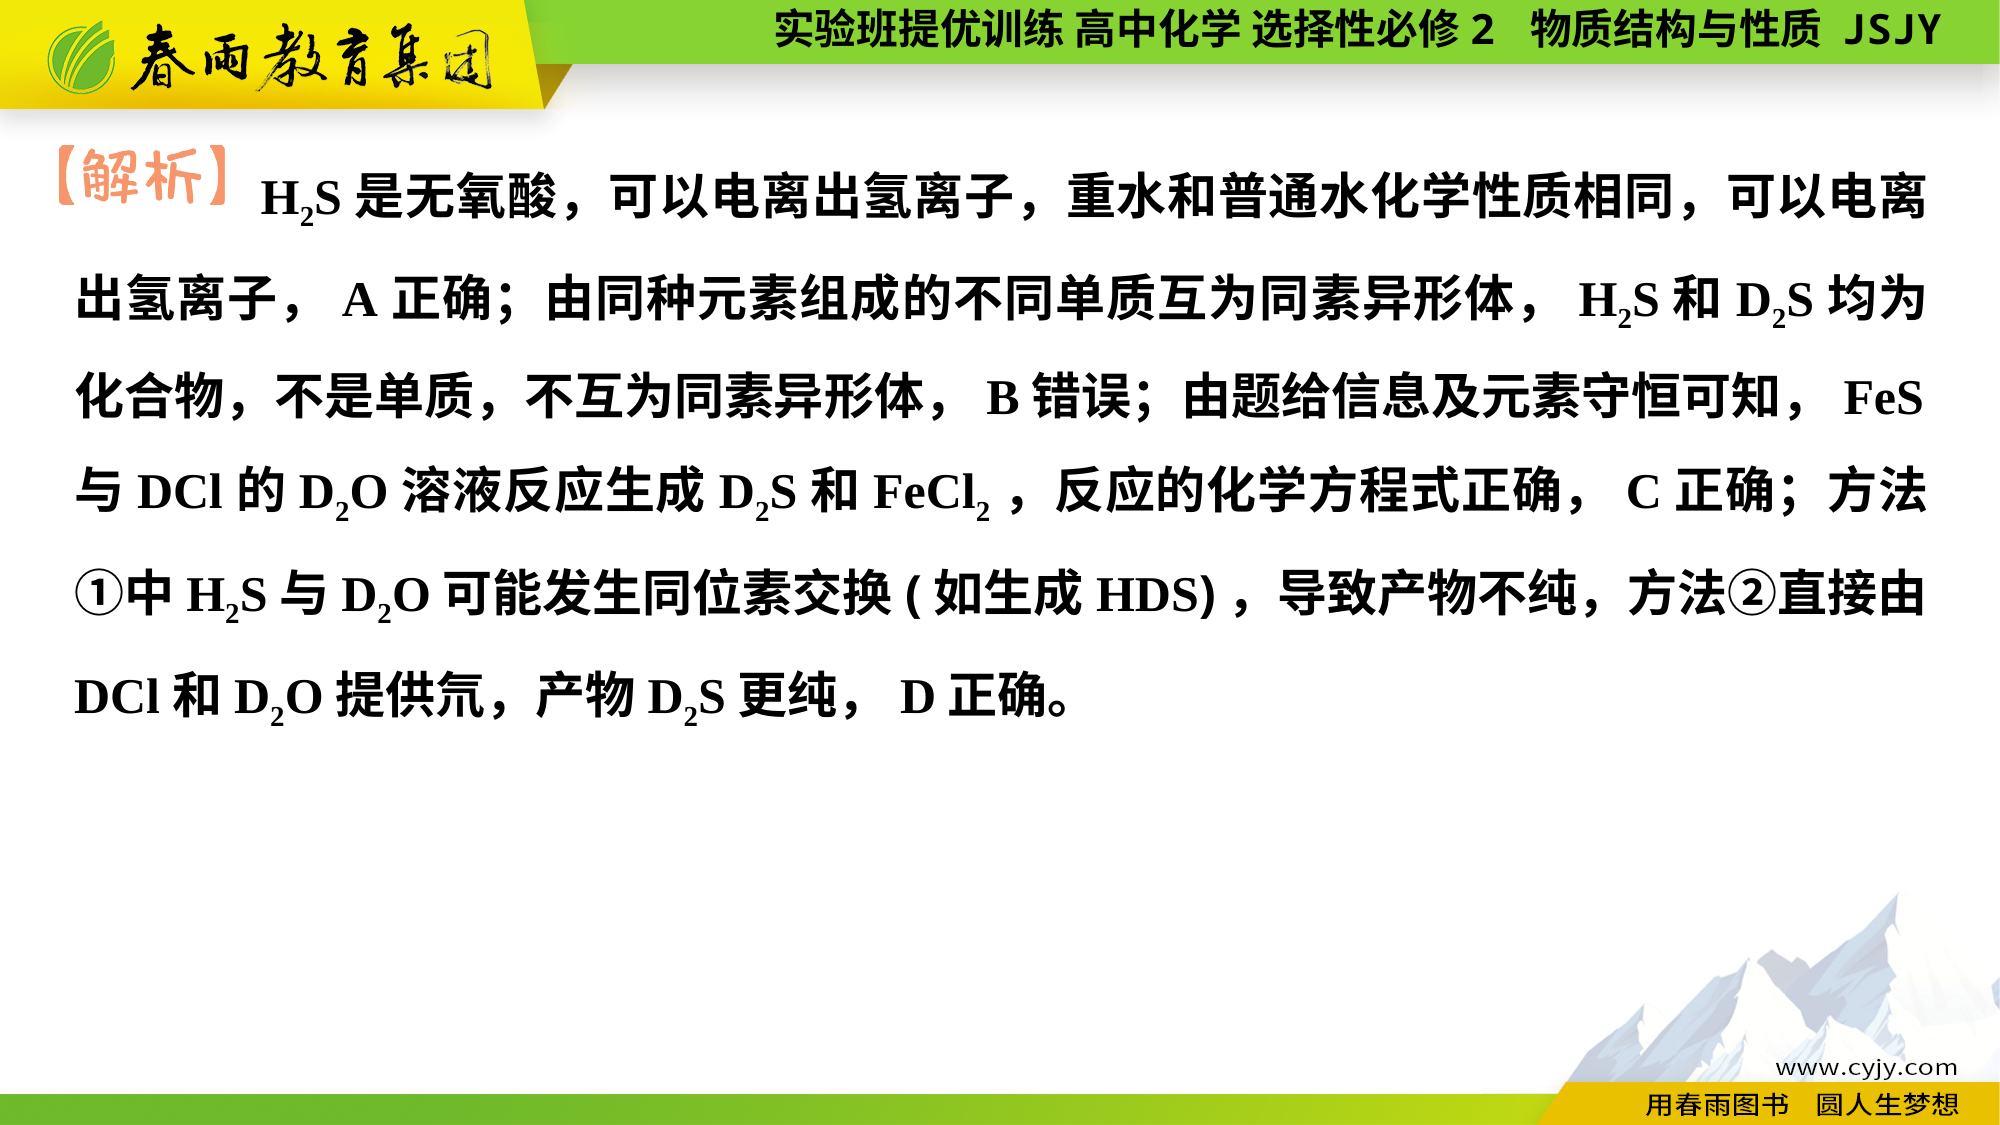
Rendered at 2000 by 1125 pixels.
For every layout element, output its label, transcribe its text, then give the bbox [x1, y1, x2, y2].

list H2S是无氧酸，可以电离出氢离子，重水和普通水化学性质相同，可以电离出氢离子，A正确；由同种元素组成的不同单质互为同素异形体，H2S和D2S均为化合物，不是单质，不互为同素异形体，B错误；由题给信息及元素守恒可知，FeS与DCl的D2O溶液反应生成D2S和FeCl2，反应的化学方程式正确，C正确；方法①中H2S与D2O可能发生同位素交换(如生成HDS)，导致产物不纯，方法②直接由DCl和D2O提供氘，产物D2S更纯，D正确。 [59, 122, 1944, 672]
picture [0, 0, 2000, 1125]
